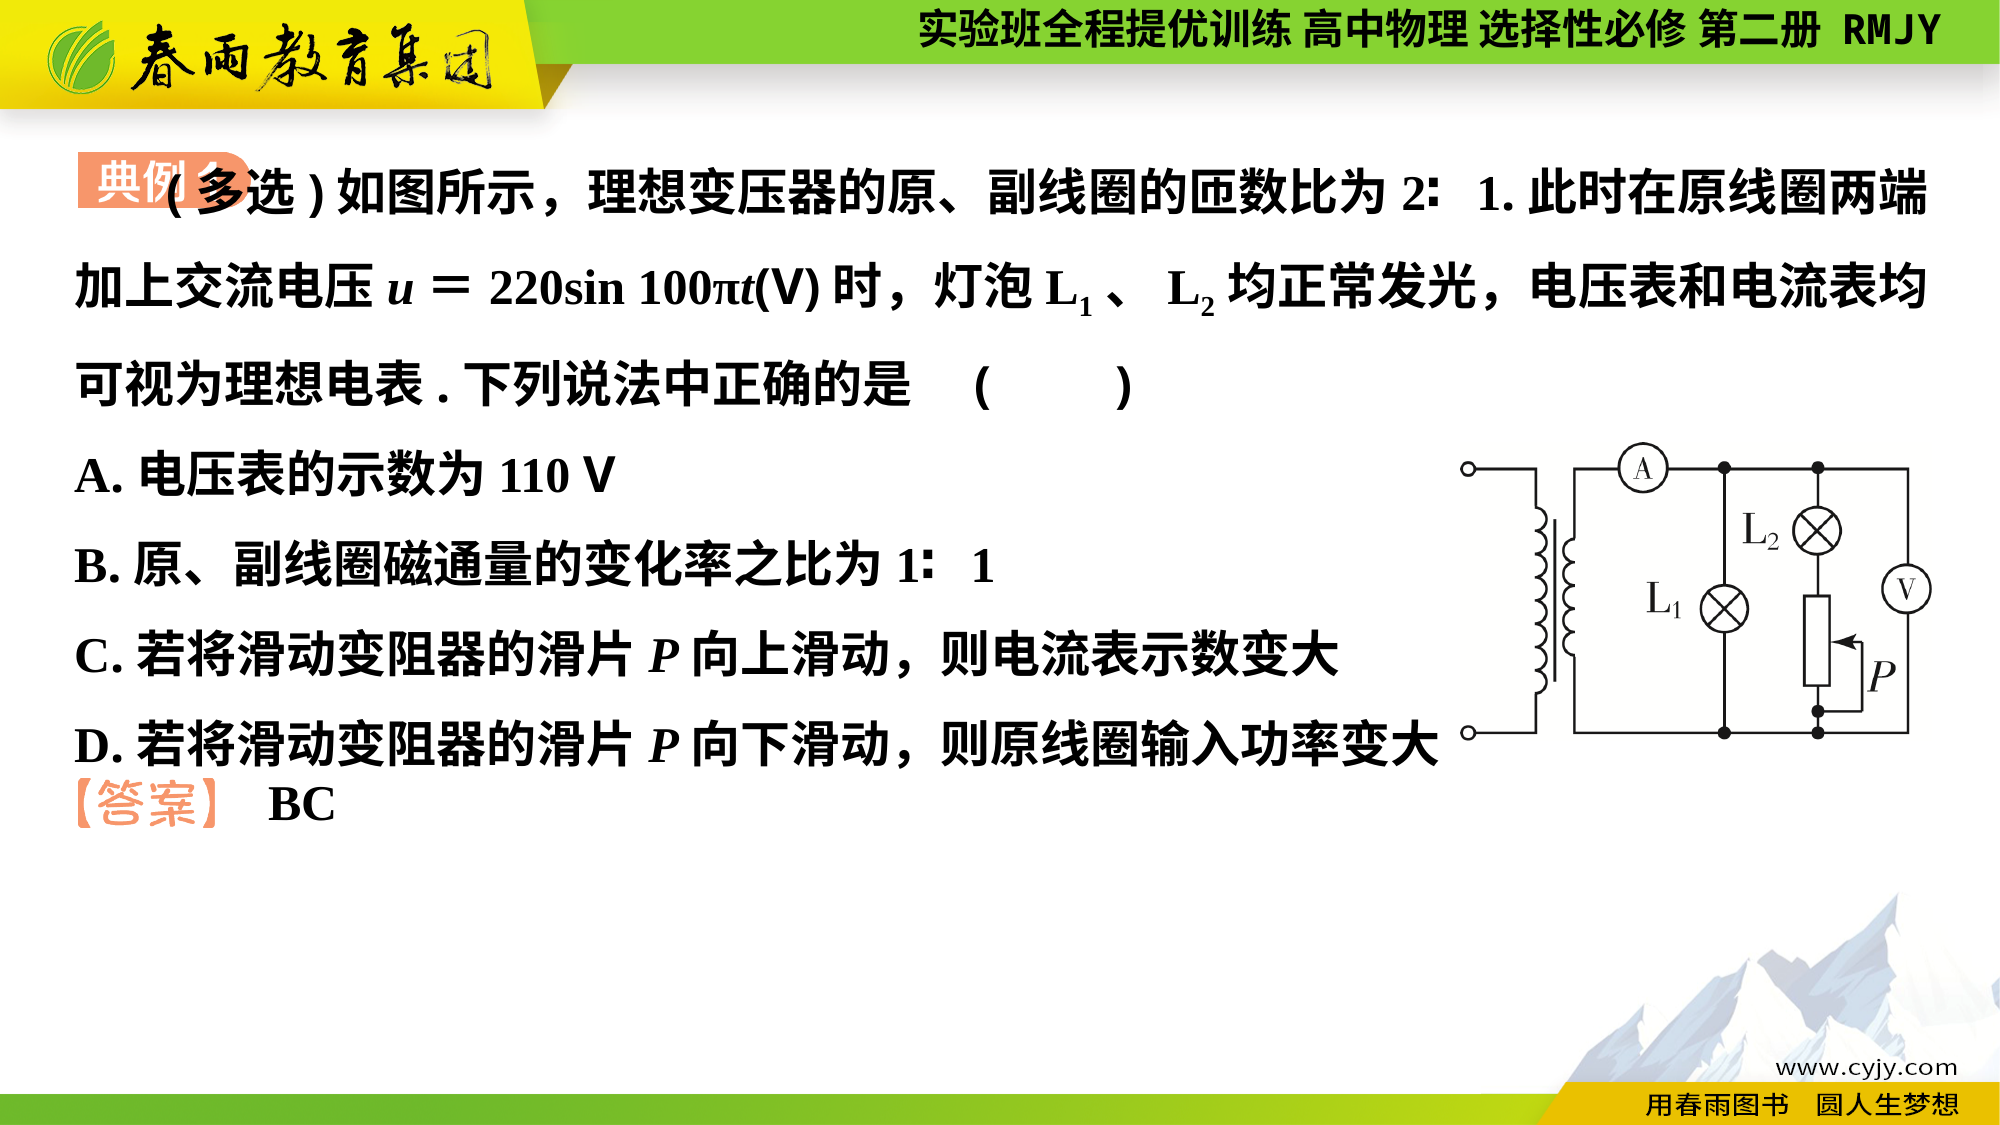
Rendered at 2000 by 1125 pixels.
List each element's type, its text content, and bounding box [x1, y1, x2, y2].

text_box BC [253, 774, 353, 838]
picture [0, 0, 2000, 1125]
list (多选)如图所示，理想变压器的原、副线圈的匝数比为2∶1.此时在原线圈两端加上交流电压u＝220sin 100πt(V)时，灯泡L1、L2均正常发光，电压表和电流表均可视为理想电表.下列说法中正确的是 ( ) A.电压表的示数为110 V B.原、副线圈磁通量的变化率之比为1∶1 C.若将滑动变阻器的滑片P向上滑动，则电流表示数变大 D.若将滑动变阻器的滑片P向下滑动，则原线圈输入功率变大 [59, 122, 1944, 774]
